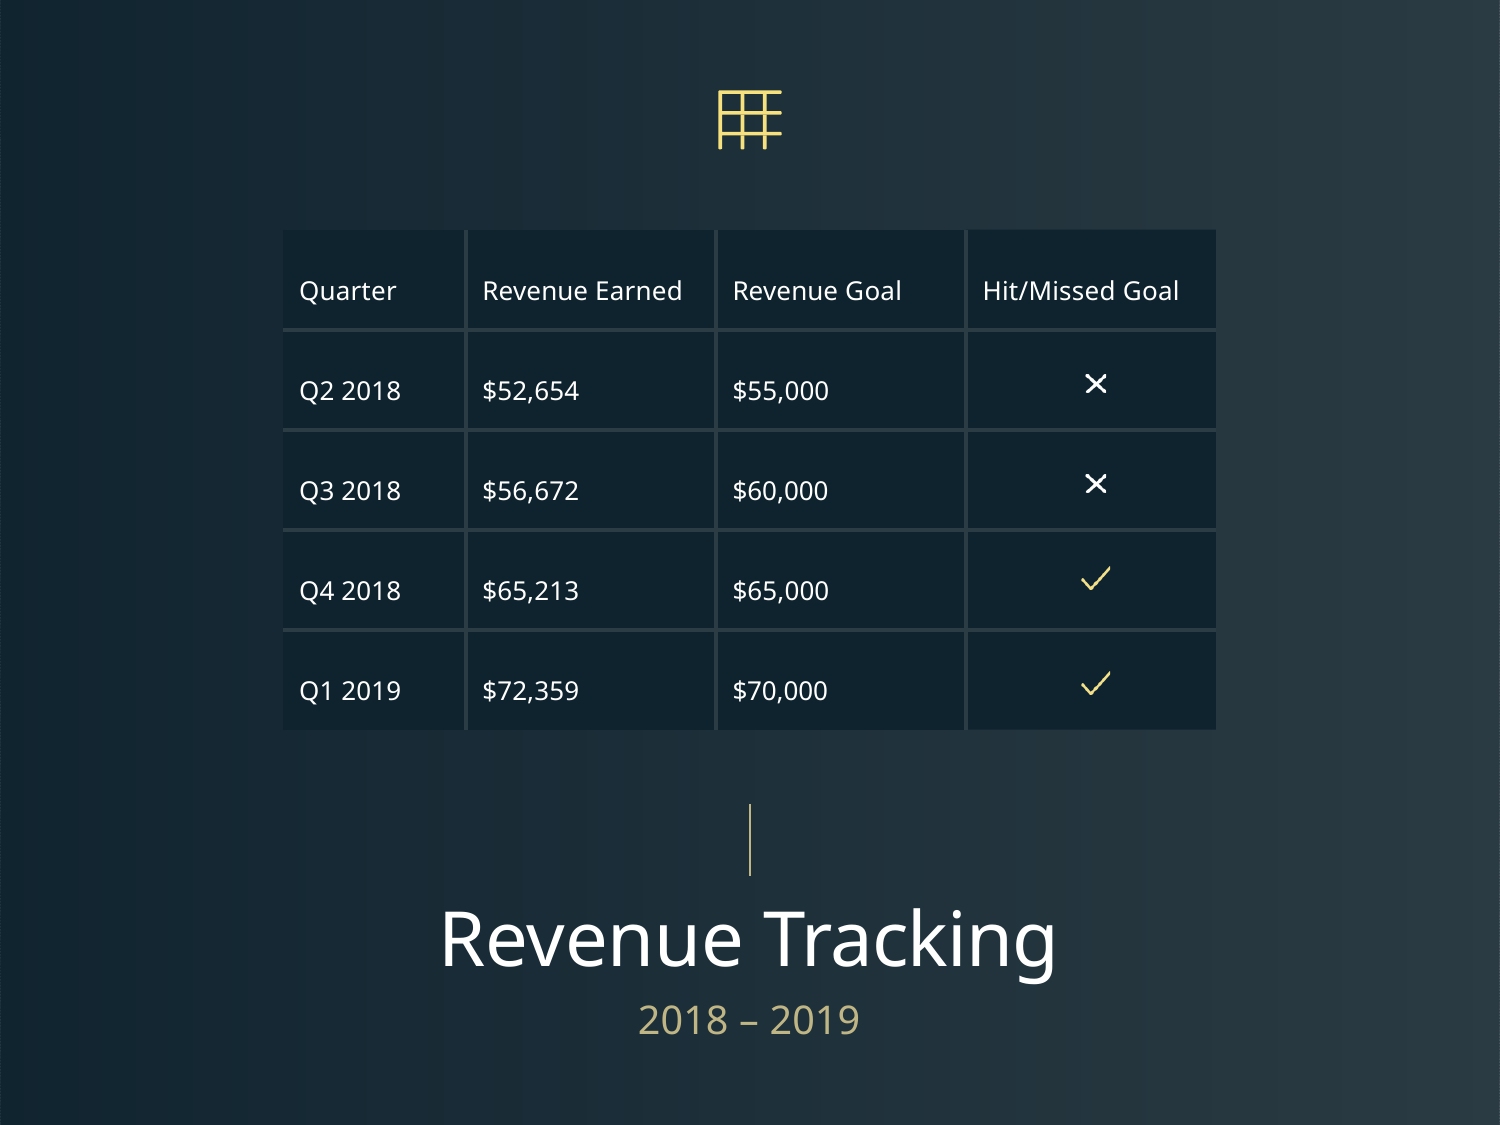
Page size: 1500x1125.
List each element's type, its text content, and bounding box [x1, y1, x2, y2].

table_header Revenue Earned [468, 230, 714, 328]
text_box [1081, 566, 1111, 590]
table_cell [968, 432, 1216, 528]
table_cell $70,000 [718, 632, 964, 730]
table_header Quarter [283, 230, 464, 328]
table_cell $52,654 [468, 332, 714, 428]
table_cell $55,000 [718, 332, 964, 428]
table_cell [968, 332, 1216, 428]
text_box [1085, 374, 1107, 394]
text_box [0, 0, 1500, 1125]
table_cell $65,213 [468, 532, 714, 628]
table_cell $60,000 [718, 432, 964, 528]
table_cell [968, 632, 1216, 730]
table_header Revenue Goal [718, 230, 964, 328]
text_box Revenue Tracking 2018 – 2019 [386, 864, 1112, 1043]
table_cell [968, 532, 1216, 628]
table_cell $56,672 [468, 432, 714, 528]
text_box [718, 90, 782, 150]
table_header Hit/Missed Goal [968, 230, 1216, 328]
table_cell Q1 2019 [283, 632, 464, 730]
table_cell $72,359 [468, 632, 714, 730]
table_cell Q3 2018 [283, 432, 464, 528]
table_cell $65,000 [718, 532, 964, 628]
table_cell Q2 2018 [283, 332, 464, 428]
text_box [1085, 474, 1107, 493]
table_cell Q4 2018 [283, 532, 464, 628]
text_box [1081, 671, 1111, 695]
